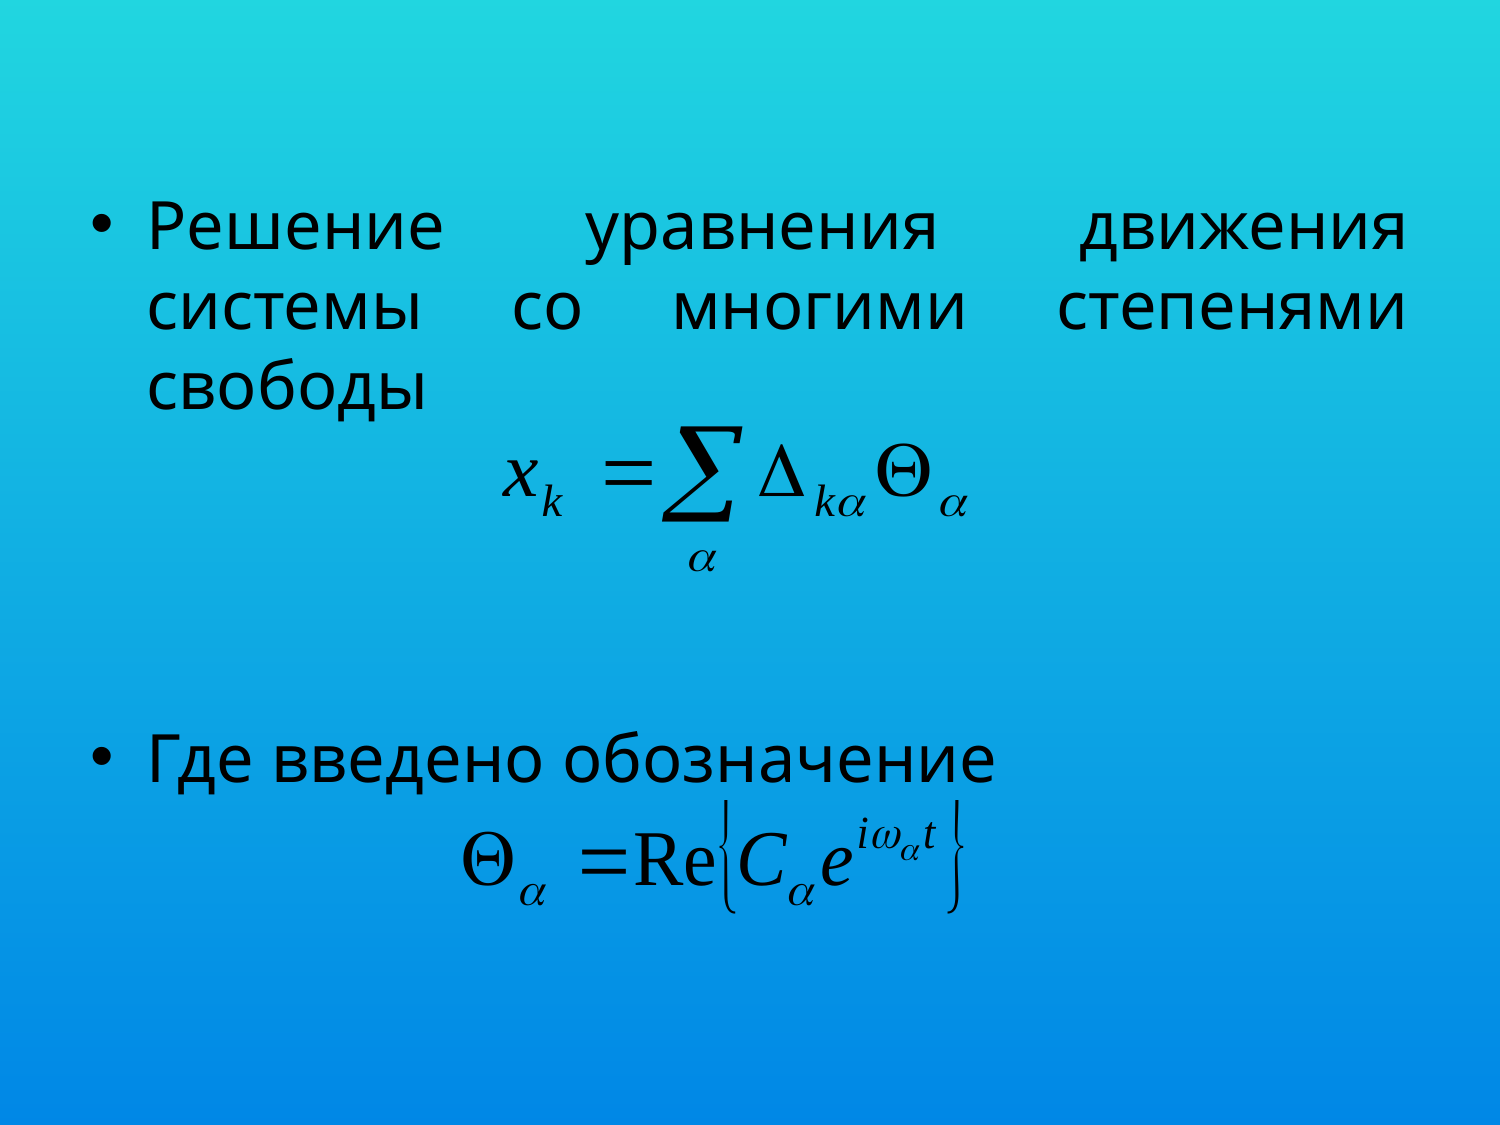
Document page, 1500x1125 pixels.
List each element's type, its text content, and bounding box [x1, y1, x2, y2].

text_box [449, 799, 980, 926]
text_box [487, 412, 1013, 588]
list Решение уравнения движения системы со многими степенями свободы Где введено обозначение [75, 174, 1425, 1005]
